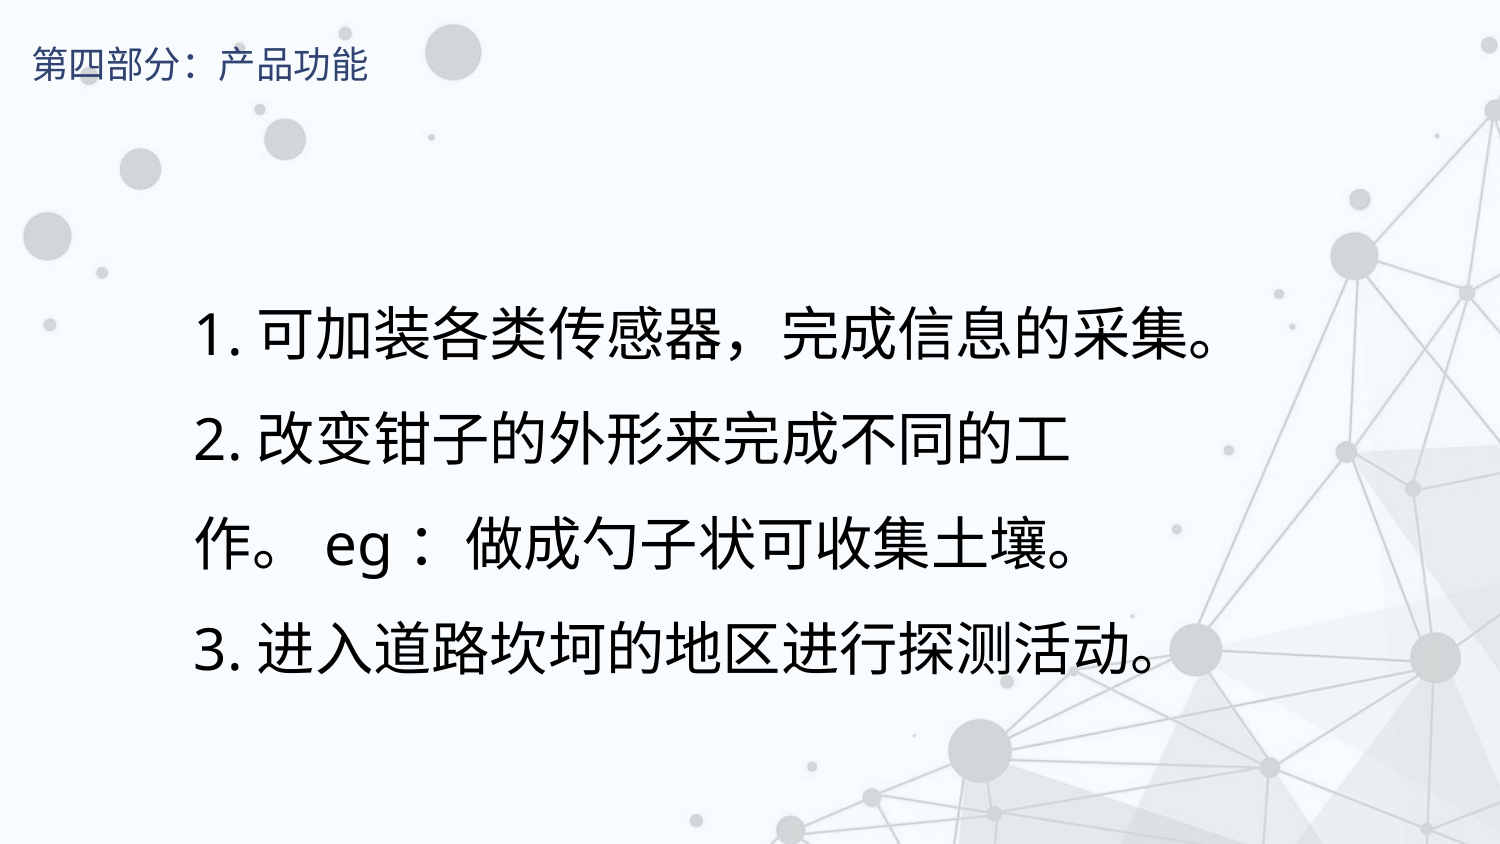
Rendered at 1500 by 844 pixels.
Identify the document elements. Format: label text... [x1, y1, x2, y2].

text_box 第四部分：产品功能 [16, 33, 384, 139]
text_box 1.可加装各类传感器，完成信息的采集。 2.改变钳子的外形来完成不同的工作。eg：做成勺子状可收集土壤。 3.进入道路坎坷的地区进行探测活动。 [179, 254, 1274, 690]
